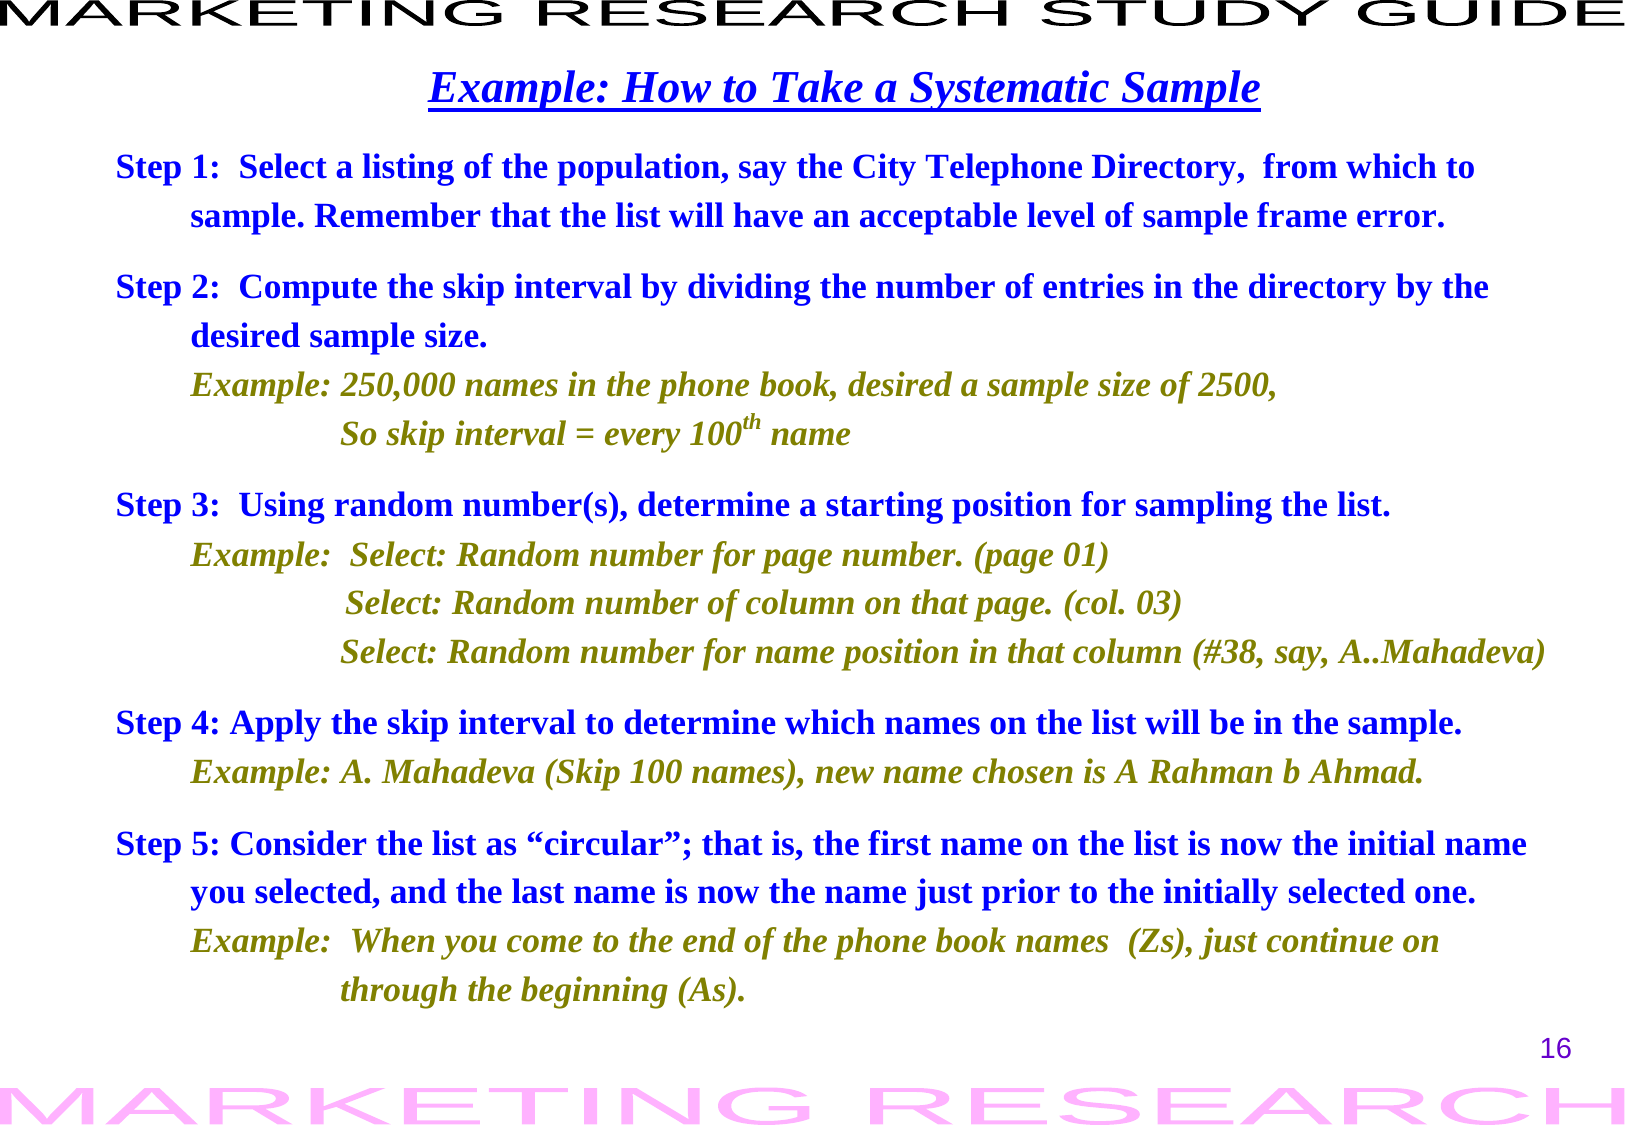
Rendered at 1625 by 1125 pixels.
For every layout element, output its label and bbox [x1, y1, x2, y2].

text_box [115, 60, 1575, 1022]
